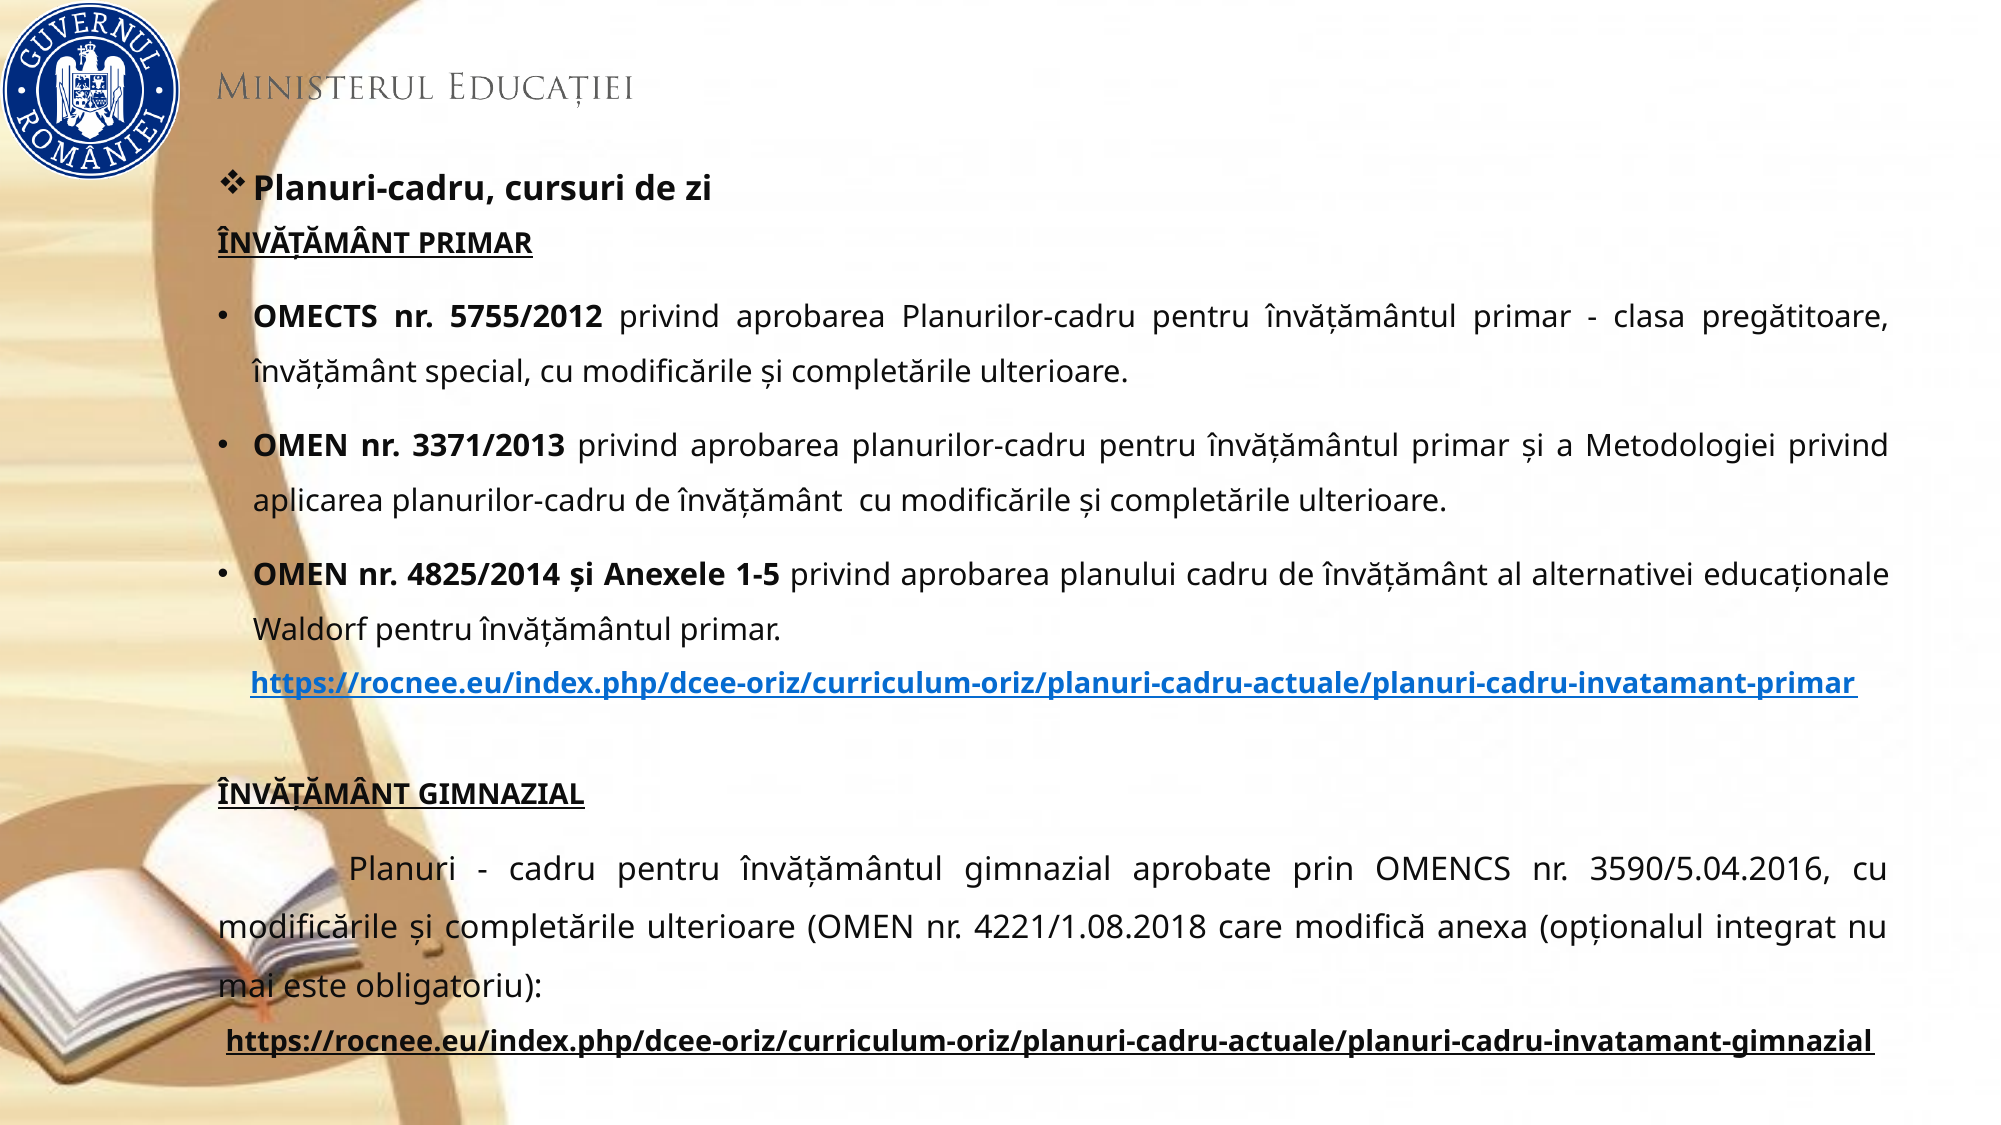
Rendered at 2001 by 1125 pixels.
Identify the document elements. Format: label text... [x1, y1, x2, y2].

list Planuri-cadru, cursuri de zi ÎNVĂȚĂMÂNT PRIMAR OMECTS nr. 5755/2012 privind aprobarea Planurilor-cadru pentru învățământul primar - clasa pregătitoare, învățământ special, cu modificările și completările ulterioare. OMEN nr. 3371/2013 privind aprobarea planurilor-cadru pentru învățământul primar și a Metodologiei privind aplicarea planurilor-cadru de învățământ cu modificările și completările ulterioare. OMEN nr. 4825/2014 și Anexele 1-5 privind aprobarea planului cadru de învățământ al alternativei educaționale Waldorf pentru învățământul primar. https://rocnee.eu/index.php/dcee-oriz/curriculum-oriz/planuri-cadru-actuale/planuri-cadru-invatamant-primar ÎNVĂȚĂMÂNT GIMNAZIAL Planuri - cadru pentru învățământul gimnazial aprobate prin OMENCS nr. 3590/5.04.2016, cu modificările și completările ulterioare (OMEN nr. 4221/1.08.2018 care modifică anexa (opționalul integrat nu mai este obligatoriu): https://rocnee.eu/index.php/dcee-oriz/curriculum-oriz/planuri-cadru-actuale/planuri-cadru-invatamant-gimnazial [202, 133, 1906, 1081]
picture [0, 0, 2001, 1125]
